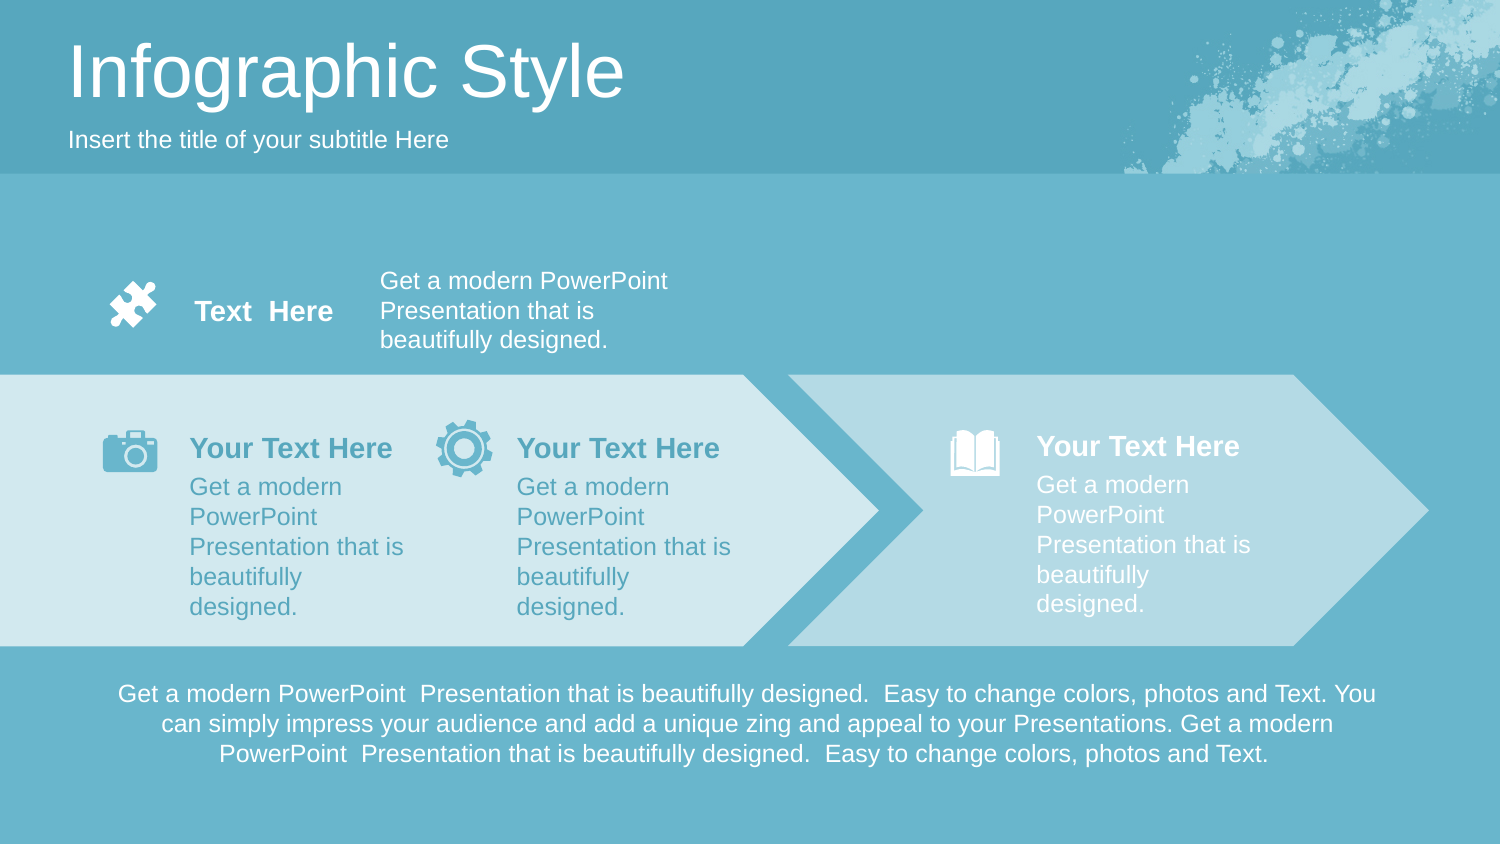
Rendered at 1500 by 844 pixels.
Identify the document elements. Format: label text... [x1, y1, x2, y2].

text_box [0, 372, 882, 649]
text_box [174, 421, 430, 600]
text_box [433, 417, 495, 480]
text_box [107, 278, 159, 330]
list Infographic Style [53, 20, 1500, 114]
text_box Get a modern PowerPoint Presentation that is beautifully designed. Easy to change colors, photos and Text. You can simply impress your audience and add a unique zing and appeal to your Presentations. Get a modern PowerPoint Presentation that is beautifully designed. Easy to change colors, photos and Text. [81, 670, 1417, 775]
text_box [179, 256, 715, 363]
text_box [785, 372, 1432, 649]
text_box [1021, 419, 1277, 598]
picture [0, 0, 1500, 173]
list Insert the title of your subtitle Here [53, 114, 1500, 162]
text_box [501, 421, 758, 600]
text_box [100, 428, 160, 475]
text_box [948, 428, 1002, 478]
